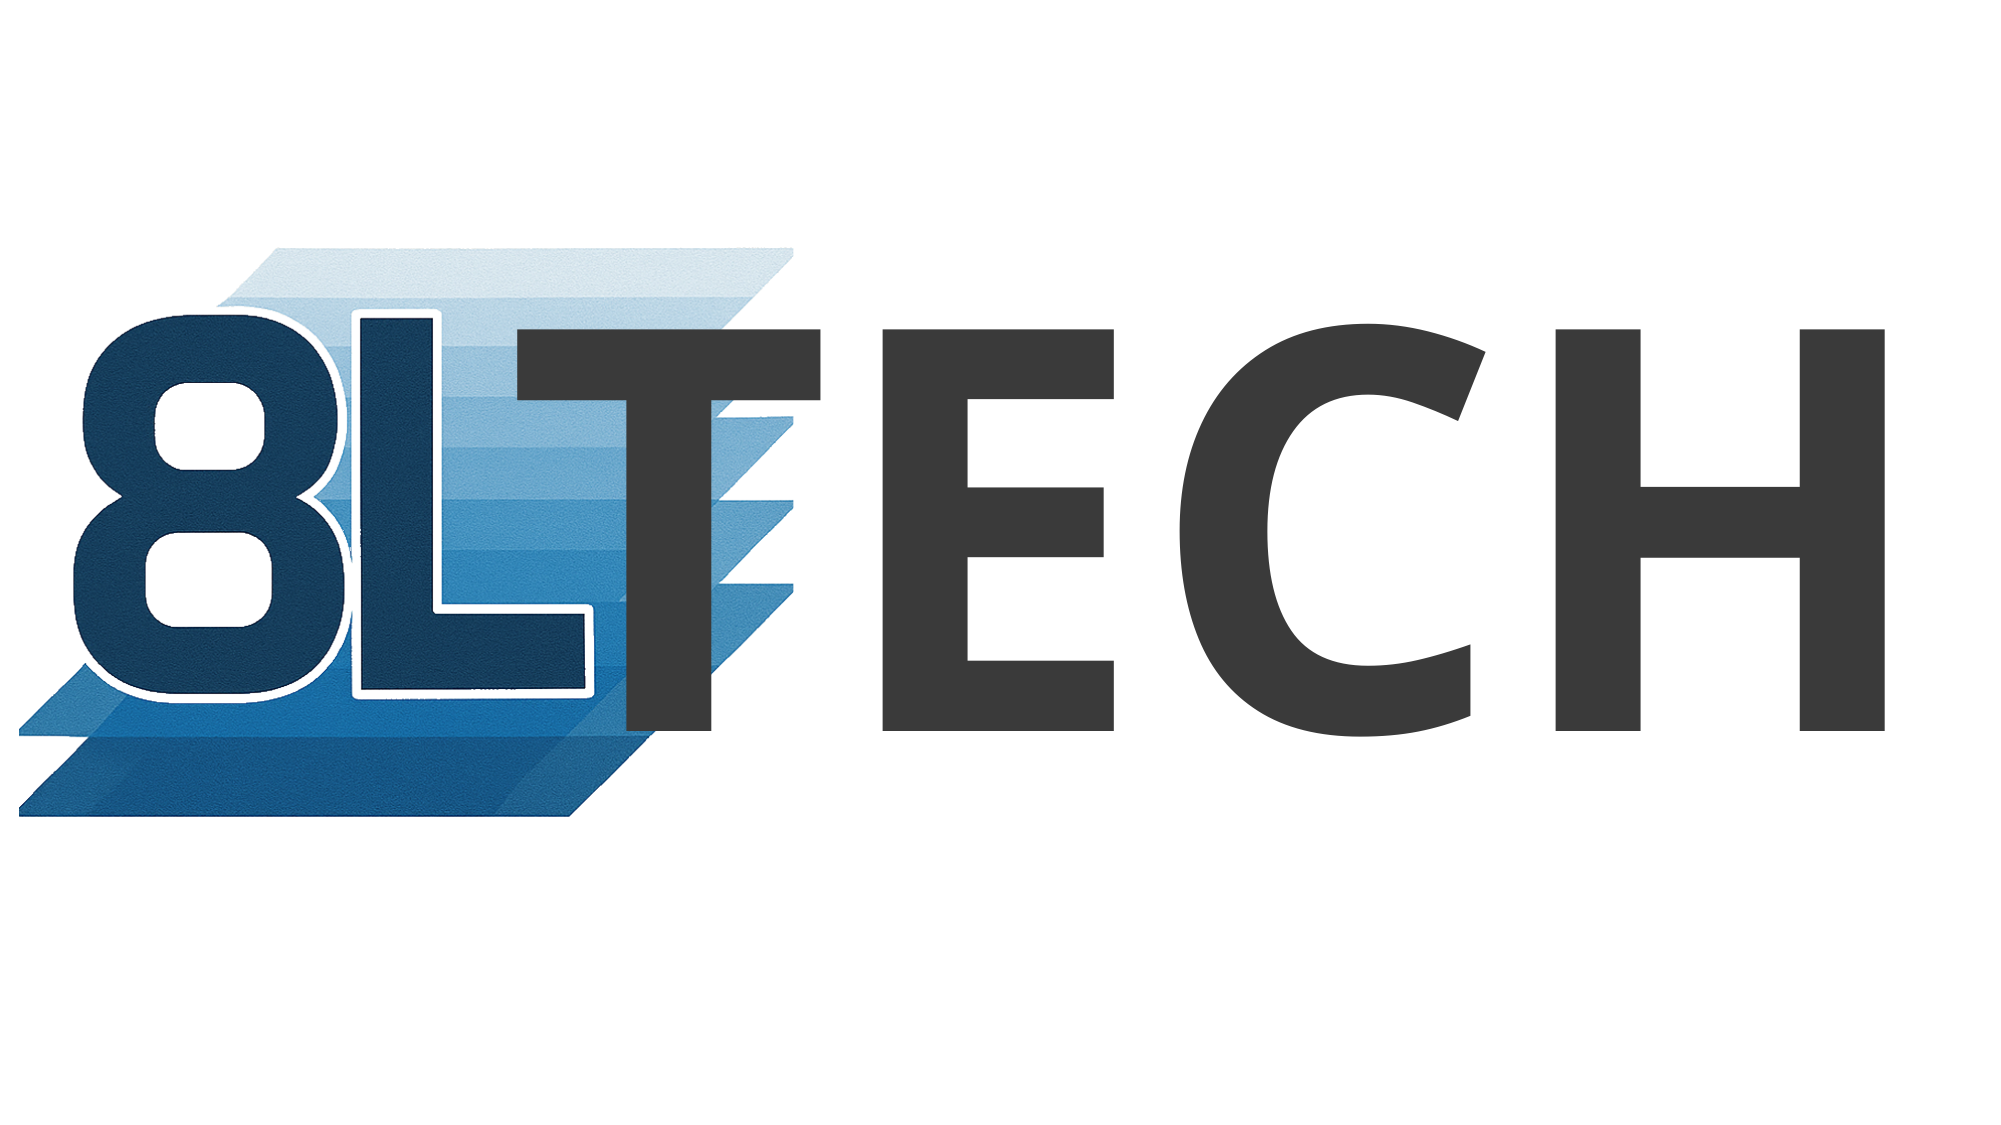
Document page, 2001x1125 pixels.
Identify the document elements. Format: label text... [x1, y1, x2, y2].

picture [18, 247, 794, 817]
text_box TECH [491, 161, 2000, 852]
